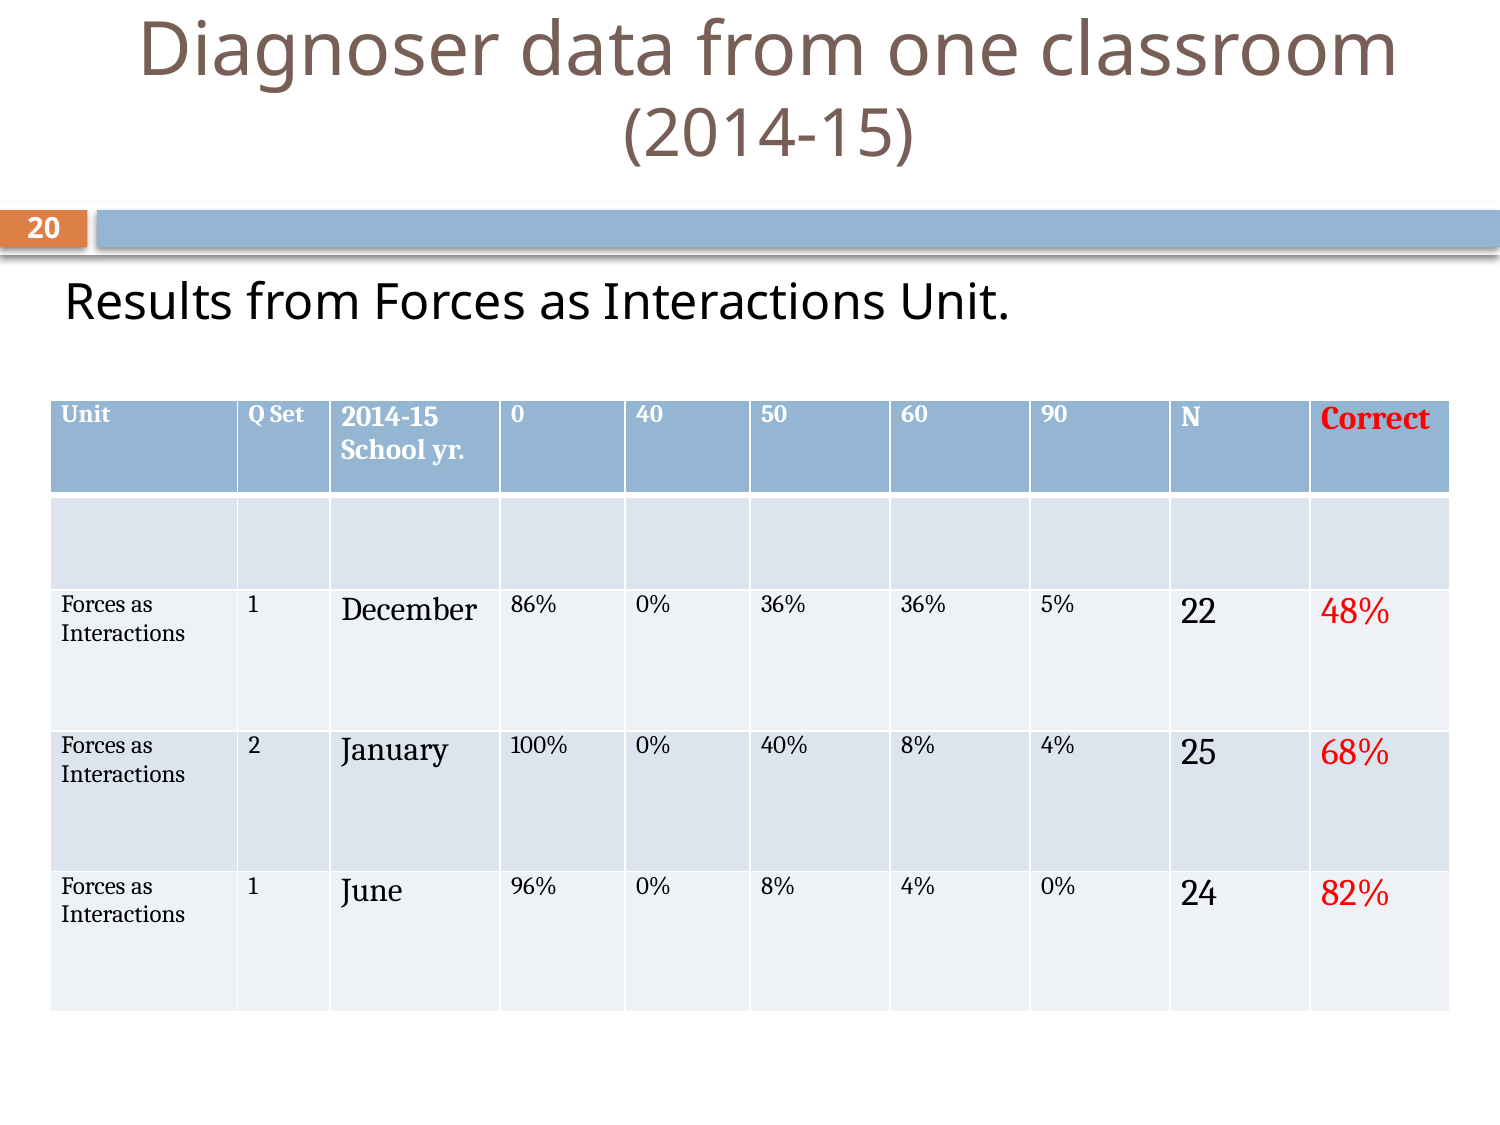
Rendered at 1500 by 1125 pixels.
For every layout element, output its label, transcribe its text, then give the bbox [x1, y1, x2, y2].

table_header Q Set [238, 401, 329, 492]
table_cell Forces as Interactions [51, 872, 237, 1011]
table_cell [751, 498, 889, 589]
table_cell [51, 498, 237, 589]
table_cell [891, 498, 1029, 589]
table_header 2014-15 School yr. [331, 401, 499, 492]
table_cell [238, 498, 329, 589]
table_cell 36% [891, 591, 1029, 730]
table_cell 96% [501, 872, 624, 1011]
table_cell 2 [238, 732, 329, 871]
table_cell [501, 498, 624, 589]
table_cell 4% [891, 872, 1029, 1011]
table_cell 86% [501, 591, 624, 730]
table_cell 40% [751, 732, 889, 871]
table_cell 1 [238, 872, 329, 1011]
table_cell 4% [1031, 732, 1169, 871]
table_cell 68% [1311, 732, 1449, 871]
table_cell 5% [1031, 591, 1169, 730]
table_cell [1311, 498, 1449, 589]
table_cell 0% [626, 872, 749, 1011]
table_cell 48% [1311, 591, 1449, 730]
table_cell [1171, 498, 1309, 589]
table_cell 36% [751, 591, 889, 730]
table_cell June [331, 872, 499, 1011]
table_cell January [331, 732, 499, 871]
table_header 50 [751, 401, 889, 492]
table_header Unit [51, 401, 237, 492]
table_cell 24 [1171, 872, 1309, 1011]
table_cell Forces as Interactions [51, 591, 237, 730]
table_cell 25 [1171, 732, 1309, 871]
table_cell 0% [626, 732, 749, 871]
table_cell 100% [501, 732, 624, 871]
text_box Results from Forces as Interactions Unit. [50, 262, 1438, 338]
table_header 40 [626, 401, 749, 492]
table_header 0 [501, 401, 624, 492]
table_cell 8% [891, 732, 1029, 871]
table_cell [1031, 498, 1169, 589]
table_header 90 [1031, 401, 1169, 492]
table_cell 1 [238, 591, 329, 730]
title Diagnoser data from one classroom (2014-15) [100, 50, 1438, 200]
table_header Correct [1311, 401, 1449, 492]
table_cell 0% [626, 591, 749, 730]
table_cell [331, 498, 499, 589]
slide_number 20 [0, 208, 88, 249]
table_cell 82% [1311, 872, 1449, 1011]
table_cell December [331, 591, 499, 730]
table_cell Forces as Interactions [51, 732, 237, 871]
table_header 60 [891, 401, 1029, 492]
table_cell [626, 498, 749, 589]
table_header N [1171, 401, 1309, 492]
table_cell 8% [751, 872, 889, 1011]
table_cell 22 [1171, 591, 1309, 730]
table_cell 0% [1031, 872, 1169, 1011]
